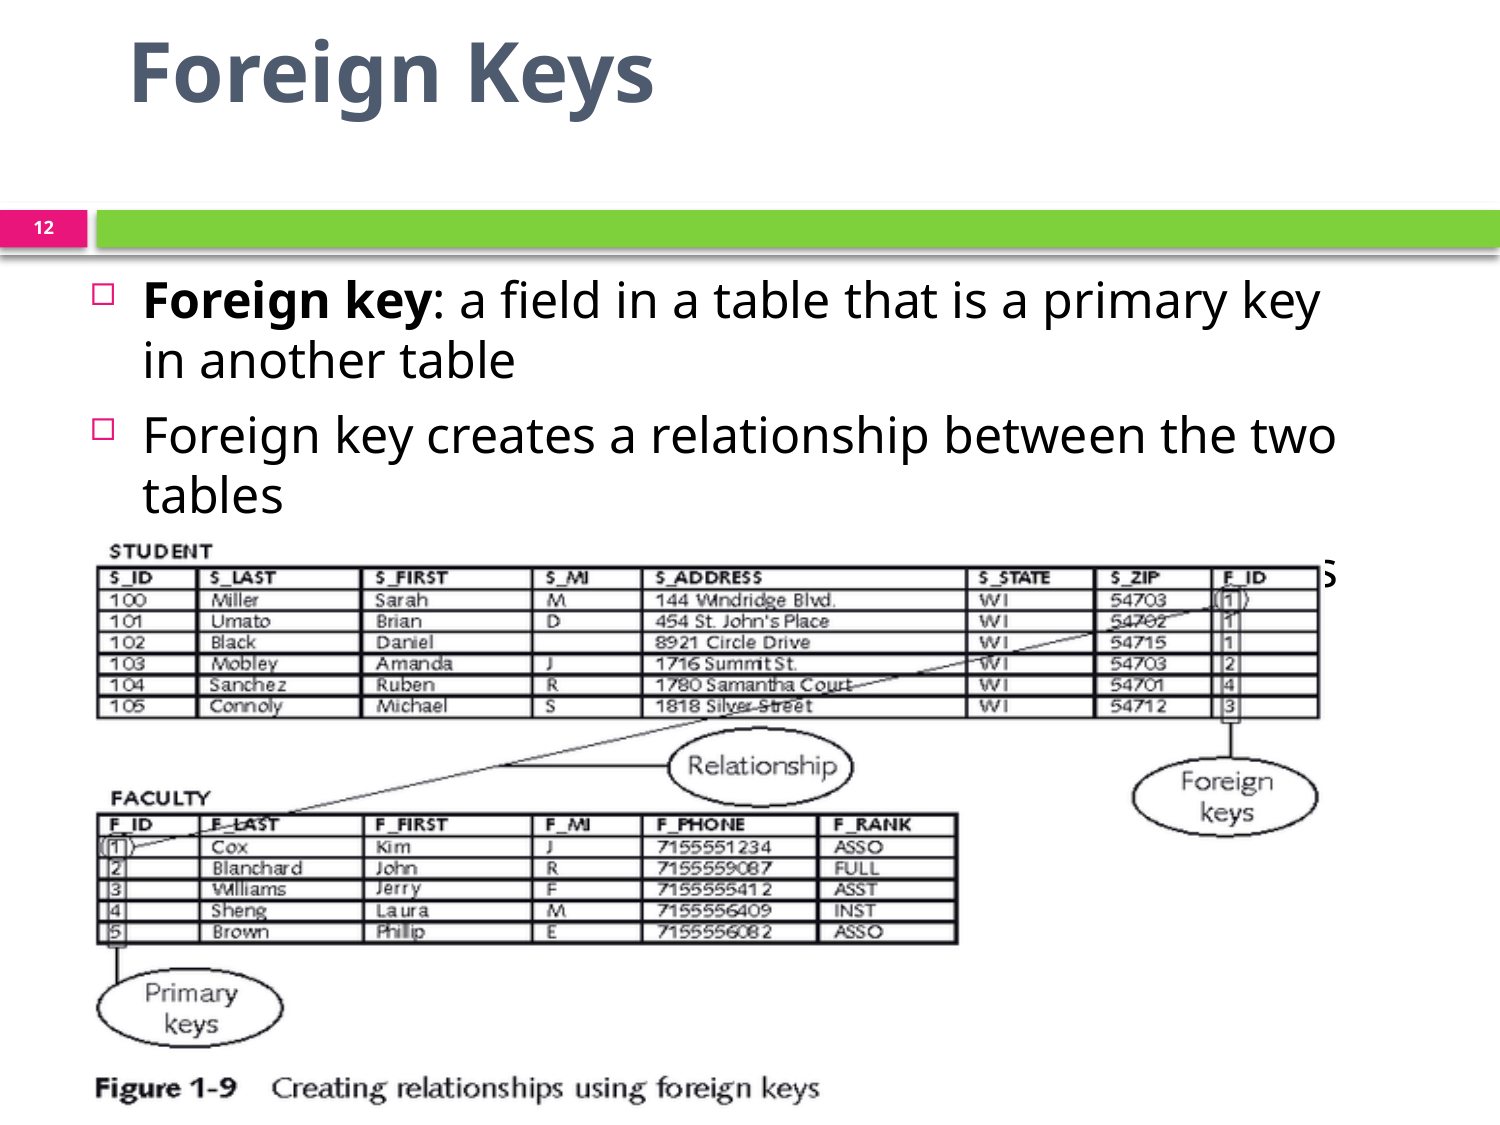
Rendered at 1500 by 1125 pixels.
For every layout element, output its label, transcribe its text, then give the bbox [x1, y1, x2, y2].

picture [87, 529, 1326, 1125]
list Foreign key: a field in a table that is a primary key in another table Foreign key creates a relationship between the two tables Foreign key value must exist in the table where it is a primary key [75, 261, 1365, 516]
title Foreign Keys [112, 0, 1388, 138]
slide_number 12 [0, 208, 88, 249]
